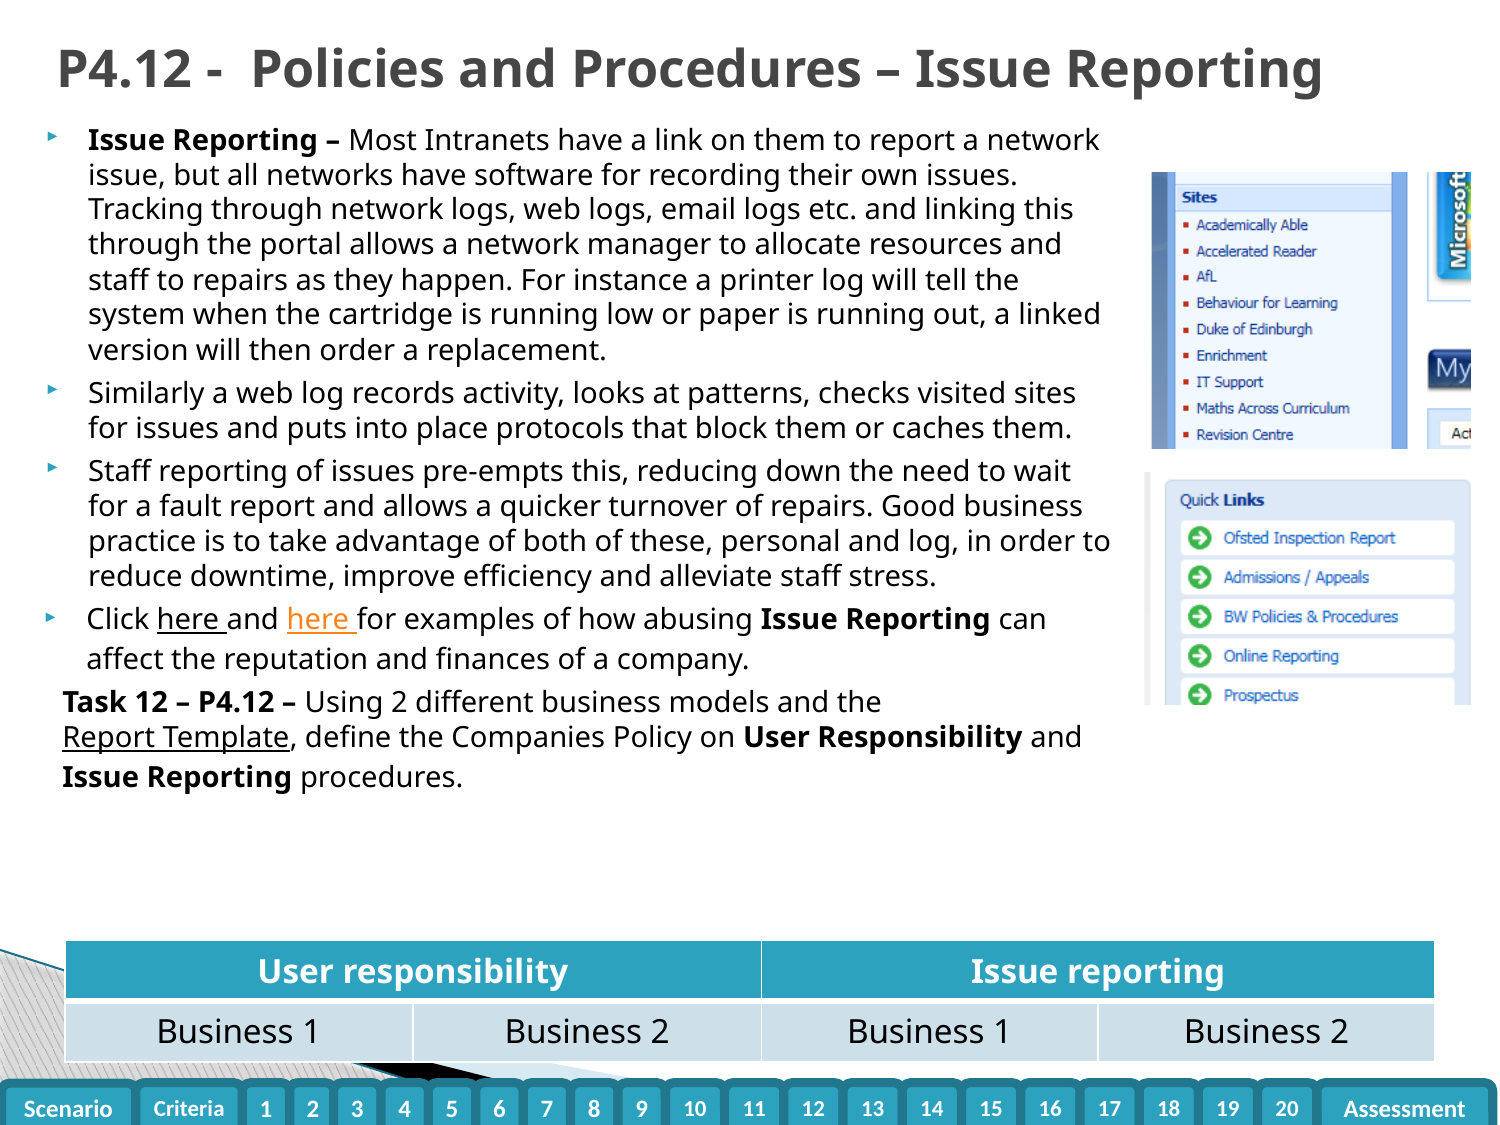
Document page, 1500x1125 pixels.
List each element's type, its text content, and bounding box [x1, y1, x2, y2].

table_header Issue reporting [762, 941, 1434, 998]
table_cell Business 1 [66, 1004, 412, 1061]
table_cell Business 2 [1099, 1004, 1434, 1061]
title P4.12 - Policies and Procedures – Issue Reporting [41, 19, 1459, 114]
picture [1151, 172, 1472, 449]
picture [1143, 472, 1483, 705]
table_cell Business 1 [762, 1004, 1097, 1061]
list Issue Reporting – Most Intranets have a link on them to report a network issue, but all networks have software for recording their own issues. Tracking through network logs, web logs, email logs etc. and linking this through the portal allows a network manager to allocate resources and staff to repairs as they happen. For instance a printer log will tell the system when the cartridge is running low or paper is running out, a linked version will then order a replacement. Similarly a web log records activity, looks at patterns, checks visited sites for issues and puts into place protocols that block them or caches them. Staff reporting of issues pre-empts this, reducing down the need to wait for a fault report and allows a quicker turnover of repairs. Good business practice is to take advantage of both of these, personal and log, in order to reduce downtime, improve efficiency and alleviate staff stress. Click here and here for examples of how abusing Issue Reporting can affect the reputation and finances of a company. Task 12 – P4.12 – Using 2 different business models and the Report Template, define the Companies Policy on User Responsibility and Issue Reporting procedures. [29, 113, 1128, 929]
table_cell Business 2 [414, 1004, 761, 1061]
table_header User responsibility [66, 941, 761, 998]
